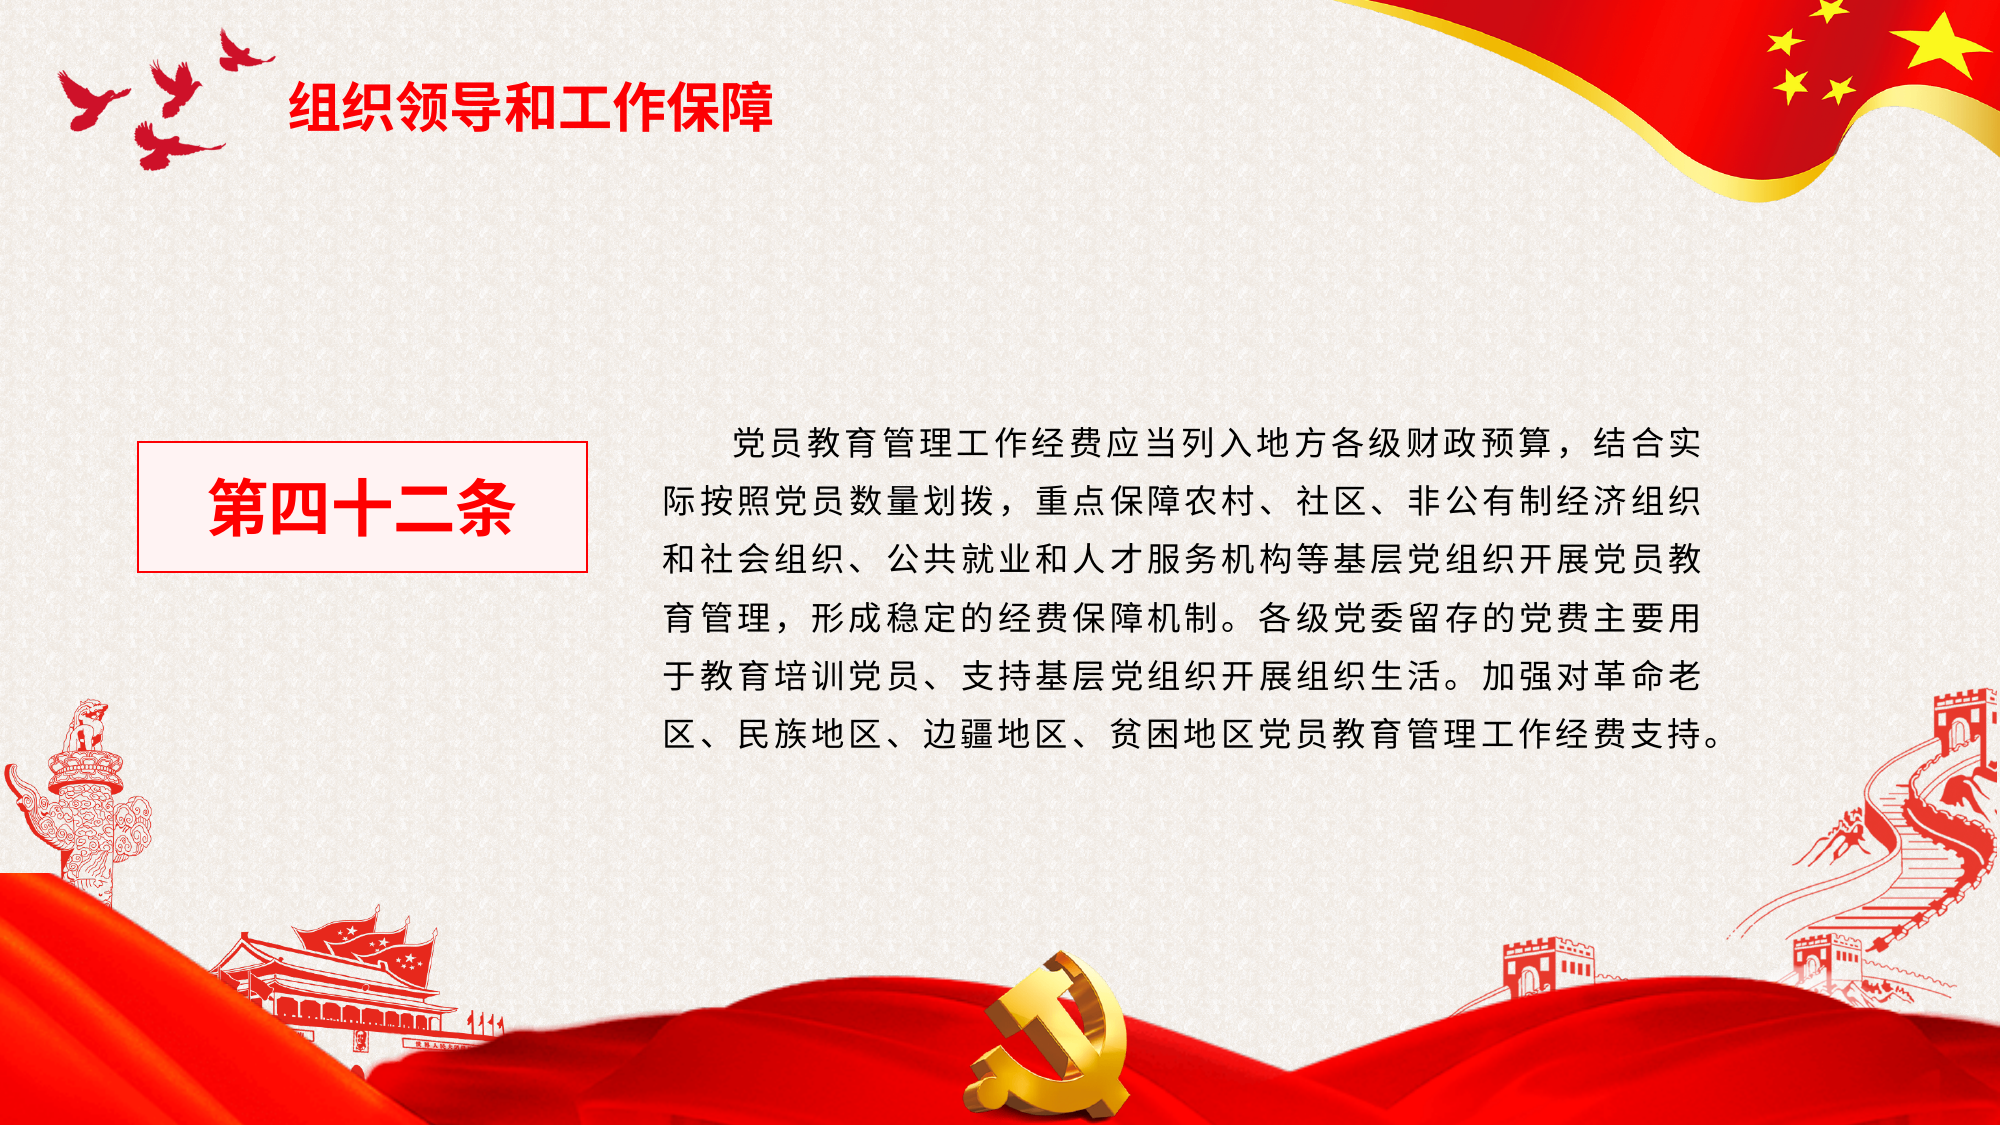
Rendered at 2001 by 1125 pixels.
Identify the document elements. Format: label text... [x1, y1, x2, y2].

text_box 党员教育管理工作经费应当列入地方各级财政预算，结合实际按照党员数量划拨，重点保障农村、社区、非公有制经济组织和社会组织、公共就业和人才服务机构等基层党组织开展党员教育管理，形成稳定的经费保障机制。各级党委留存的党费主要用于教育培训党员、支持基层党组织开展组织生活。加强对革命老区、民族地区、边疆地区、贫困地区党员教育管理工作经费支持。 [645, 394, 1722, 619]
text_box 组织领导和工作保障 [266, 63, 907, 149]
text_box 第四十二条 [137, 441, 588, 573]
picture [0, 0, 2000, 1125]
